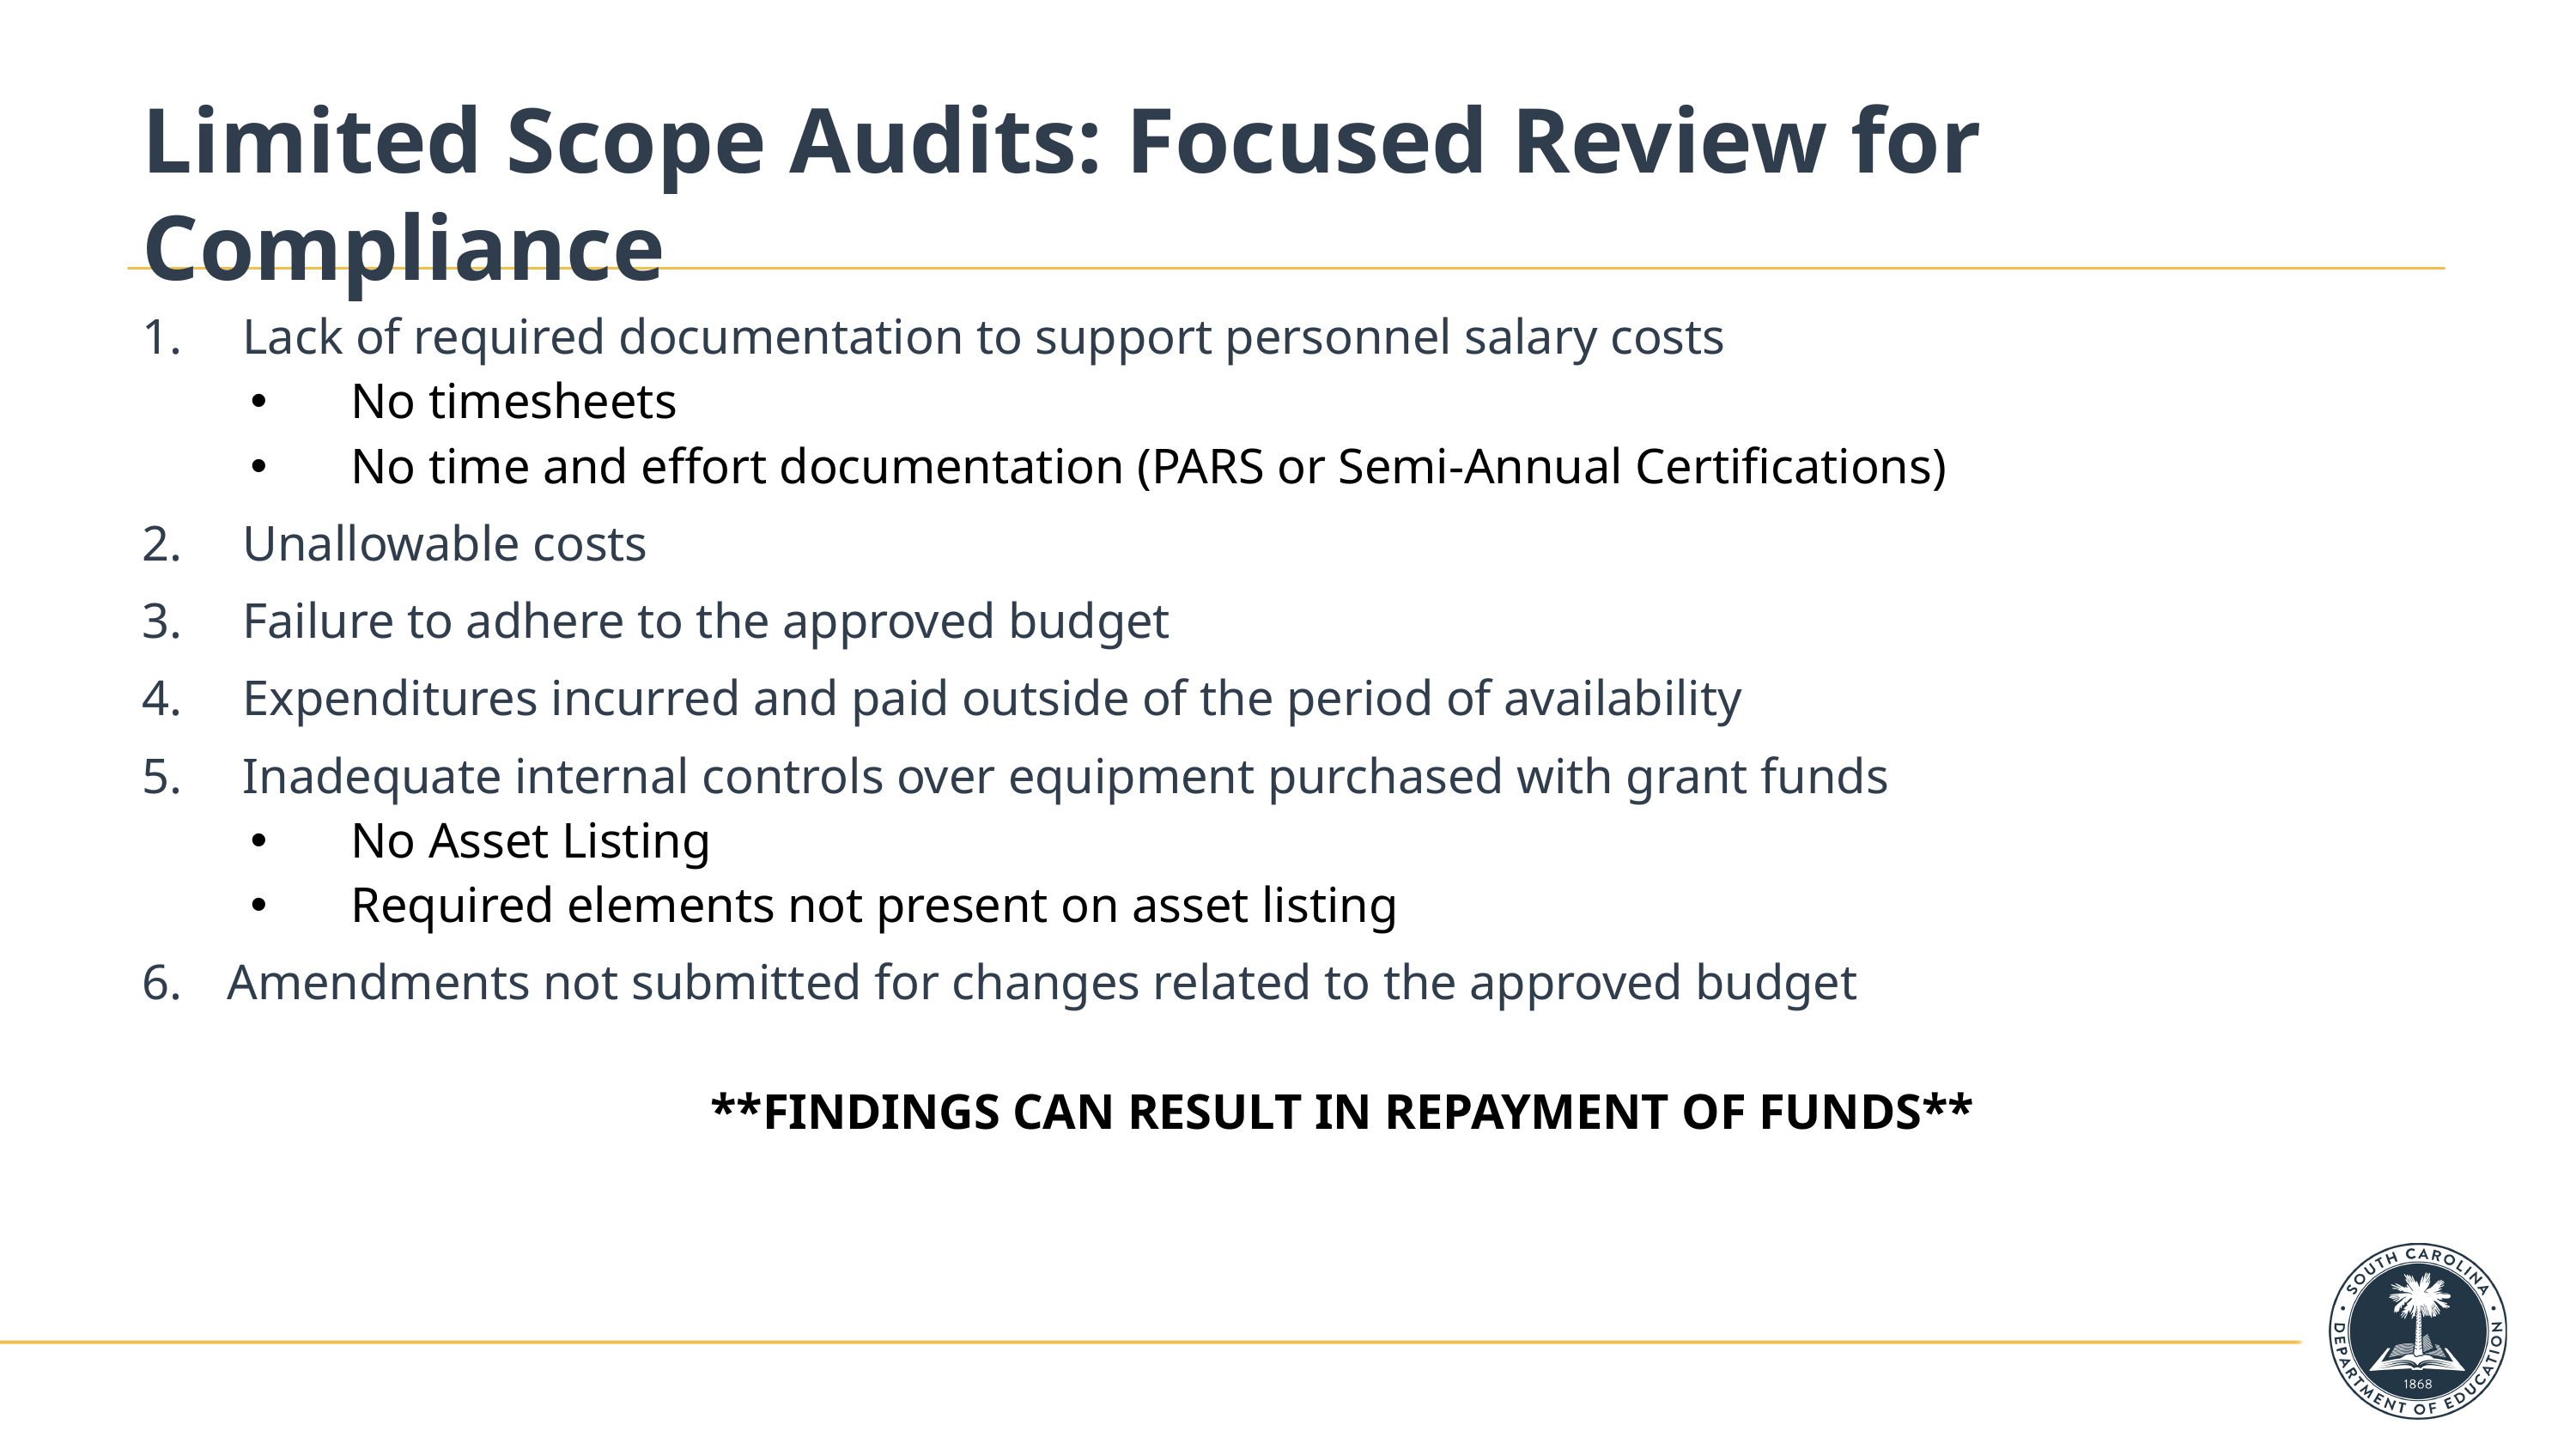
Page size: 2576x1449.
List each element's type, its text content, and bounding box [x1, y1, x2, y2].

picture [2329, 1243, 2507, 1420]
list Lack of required documentation to support personnel salary costs No timesheets No time and effort documentation (PARS or Semi-Annual Certifications) Unallowable costs Failure to adhere to the approved budget Expenditures incurred and paid outside of the period of availability Inadequate internal controls over equipment purchased with grant funds No Asset Listing Required elements not present on asset listing Amendments not submitted for changes related to the approved budget **FINDINGS CAN RESULT IN REPAYMENT OF FUNDS** [129, 306, 2447, 1149]
title Limited Scope Audits: Focused Review for Compliance [129, 76, 2447, 232]
